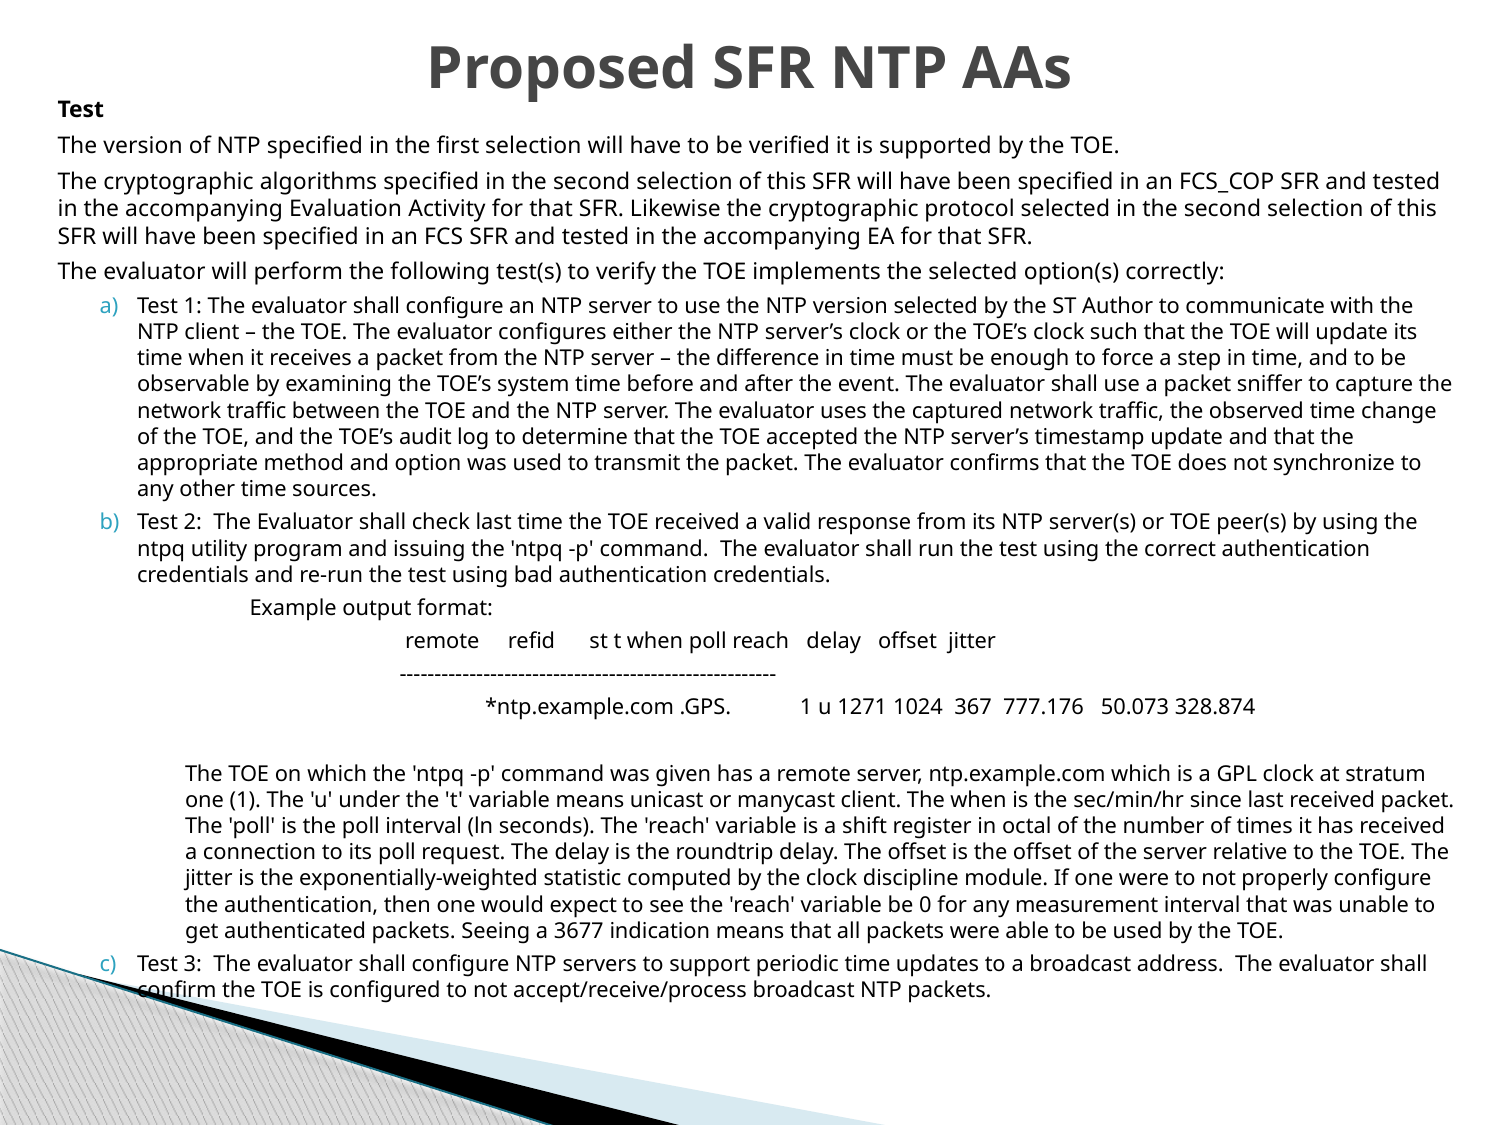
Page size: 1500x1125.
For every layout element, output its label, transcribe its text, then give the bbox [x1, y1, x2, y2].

list Test The version of NTP specified in the first selection will have to be verified it is supported by the TOE. The cryptographic algorithms specified in the second selection of this SFR will have been specified in an FCS_COP SFR and tested in the accompanying Evaluation Activity for that SFR. Likewise the cryptographic protocol selected in the second selection of this SFR will have been specified in an FCS SFR and tested in the accompanying EA for that SFR. The evaluator will perform the following test(s) to verify the TOE implements the selected option(s) correctly: Test 1: The evaluator shall configure an NTP server to use the NTP version selected by the ST Author to communicate with the NTP client – the TOE. The evaluator configures either the NTP server’s clock or the TOE’s clock such that the TOE will update its time when it receives a packet from the NTP server – the difference in time must be enough to force a step in time, and to be observable by examining the TOE’s system time before and after the event. The evaluator shall use a packet sniffer to capture the network traffic between the TOE and the NTP server. The evaluator uses the captured network traffic, the observed time change of the TOE, and the TOE’s audit log to determine that the TOE accepted the NTP server’s timestamp update and that the appropriate method and option was used to transmit the packet. The evaluator confirms that the TOE does not synchronize to any other time sources. Test 2: The Evaluator shall check last time the TOE received a valid response from its NTP server(s) or TOE peer(s) by using the ntpq utility program and issuing the 'ntpq -p' command. The evaluator shall run the test using the correct authentication credentials and re-run the test using bad authentication credentials. Example output format: remote refid st t when poll reach delay offset jitter ------------------------------------------------------ *ntp.example.com .GPS. 1 u 1271 1024 367 777.176 50.073 328.874 The TOE on which the 'ntpq -p' command was given has a remote server, ntp.example.com which is a GPL clock at stratum one (1). The 'u' under the 't' variable means unicast or manycast client. The when is the sec/min/hr since last received packet. The 'poll' is the poll interval (ln seconds). The 'reach' variable is a shift register in octal of the number of times it has received a connection to its poll request. The delay is the roundtrip delay. The offset is the offset of the server relative to the TOE. The jitter is the exponentially-weighted statistic computed by the clock discipline module. If one were to not properly configure the authentication, then one would expect to see the 'reach' variable be 0 for any measurement interval that was unable to get authenticated packets. Seeing a 3677 indication means that all packets were able to be used by the TOE. Test 3: The evaluator shall configure NTP servers to support periodic time updates to a broadcast address. The evaluator shall confirm the TOE is configured to not accept/receive/process broadcast NTP packets. [24, 87, 1475, 1050]
title Proposed SFR NTP AAs [74, 22, 1425, 110]
